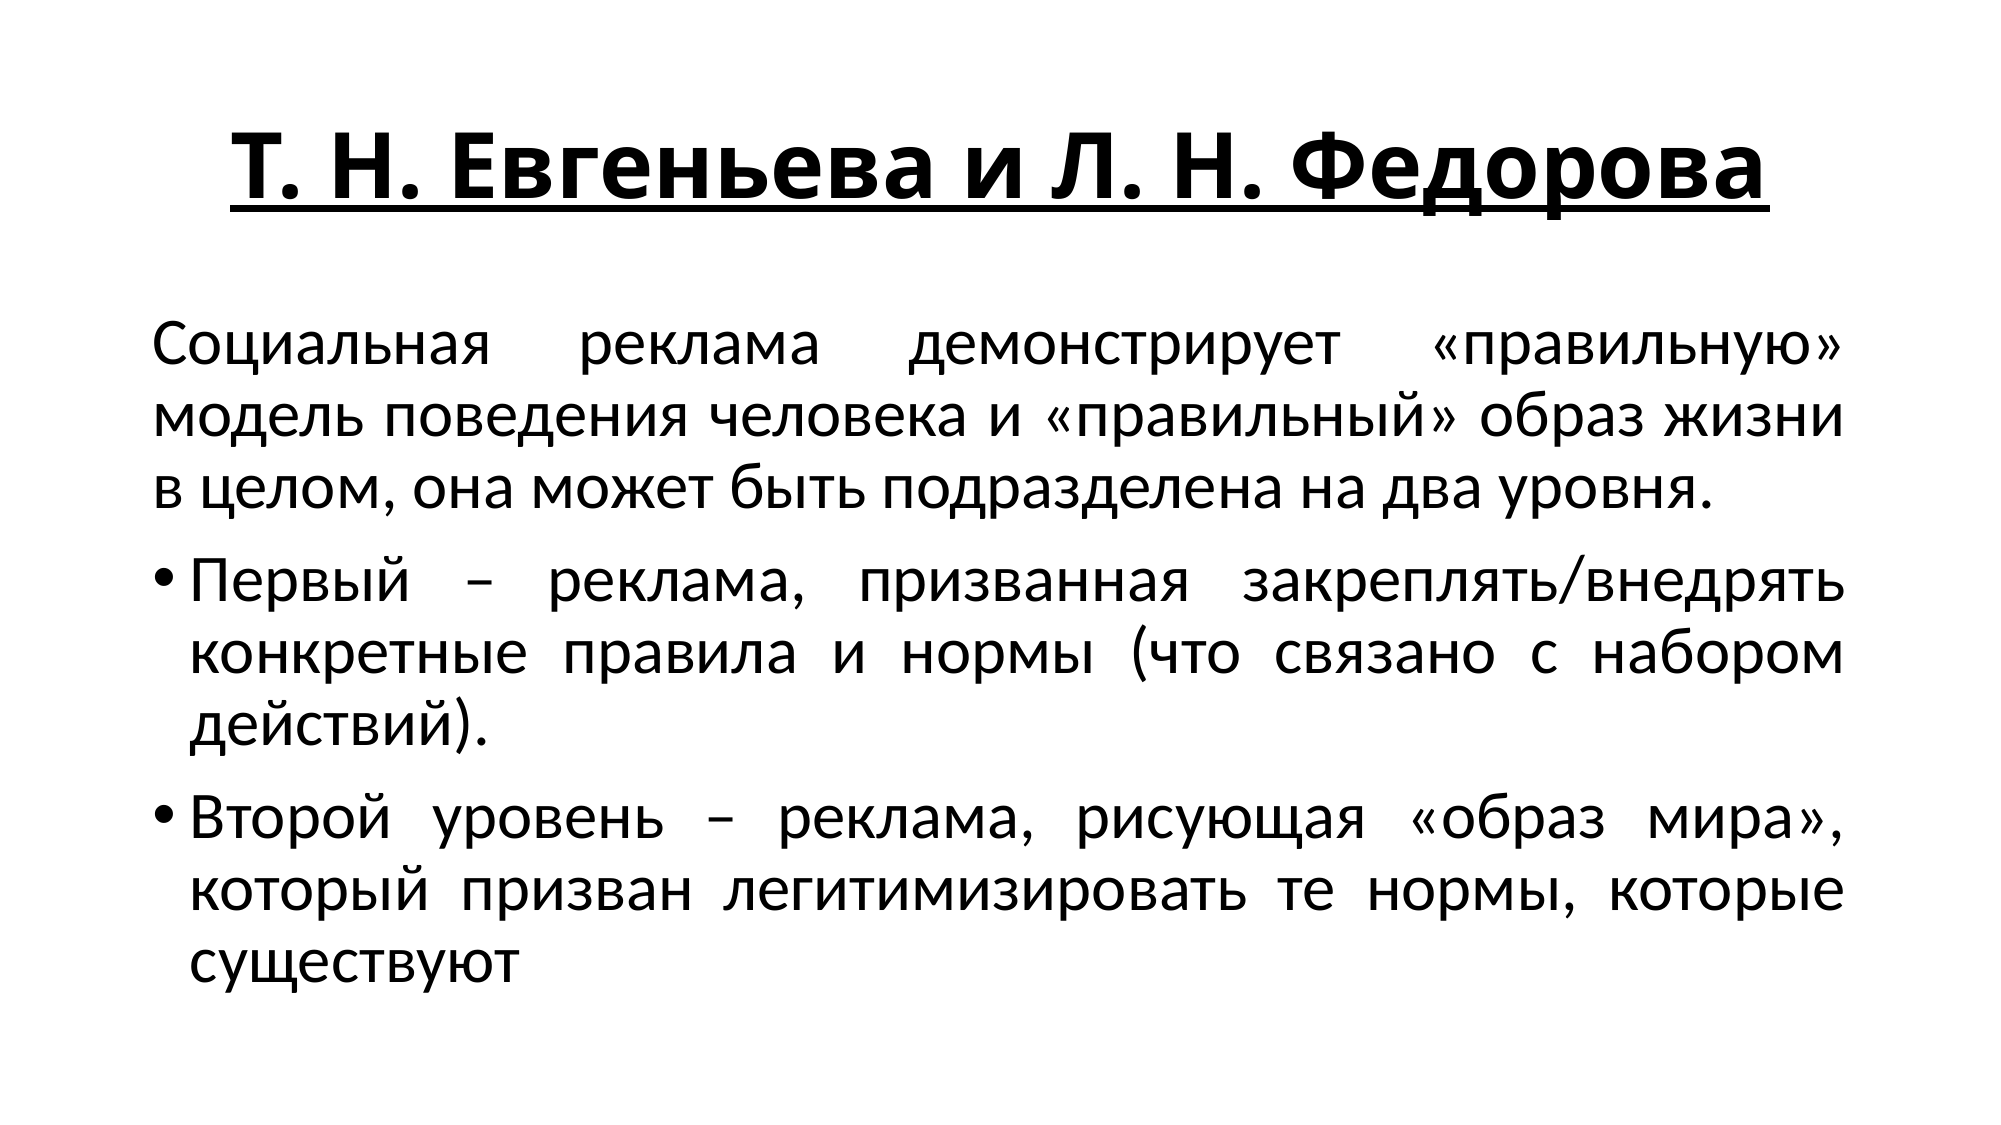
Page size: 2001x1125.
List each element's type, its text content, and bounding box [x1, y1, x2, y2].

title Т. Н. Евгеньева и Л. Н. Федорова [137, 59, 1863, 278]
list Социальная реклама демонстрирует «правильную» модель поведения человека и «правильный» образ жизни в целом, она может быть подразделена на два уровня. Первый – реклама, призванная закреплять/внедрять конкретные правила и нормы (что связано с набором действий). Второй уровень – реклама, рисующая «образ мира», который призван легитимизировать те нормы, которые существуют [137, 299, 1863, 1014]
